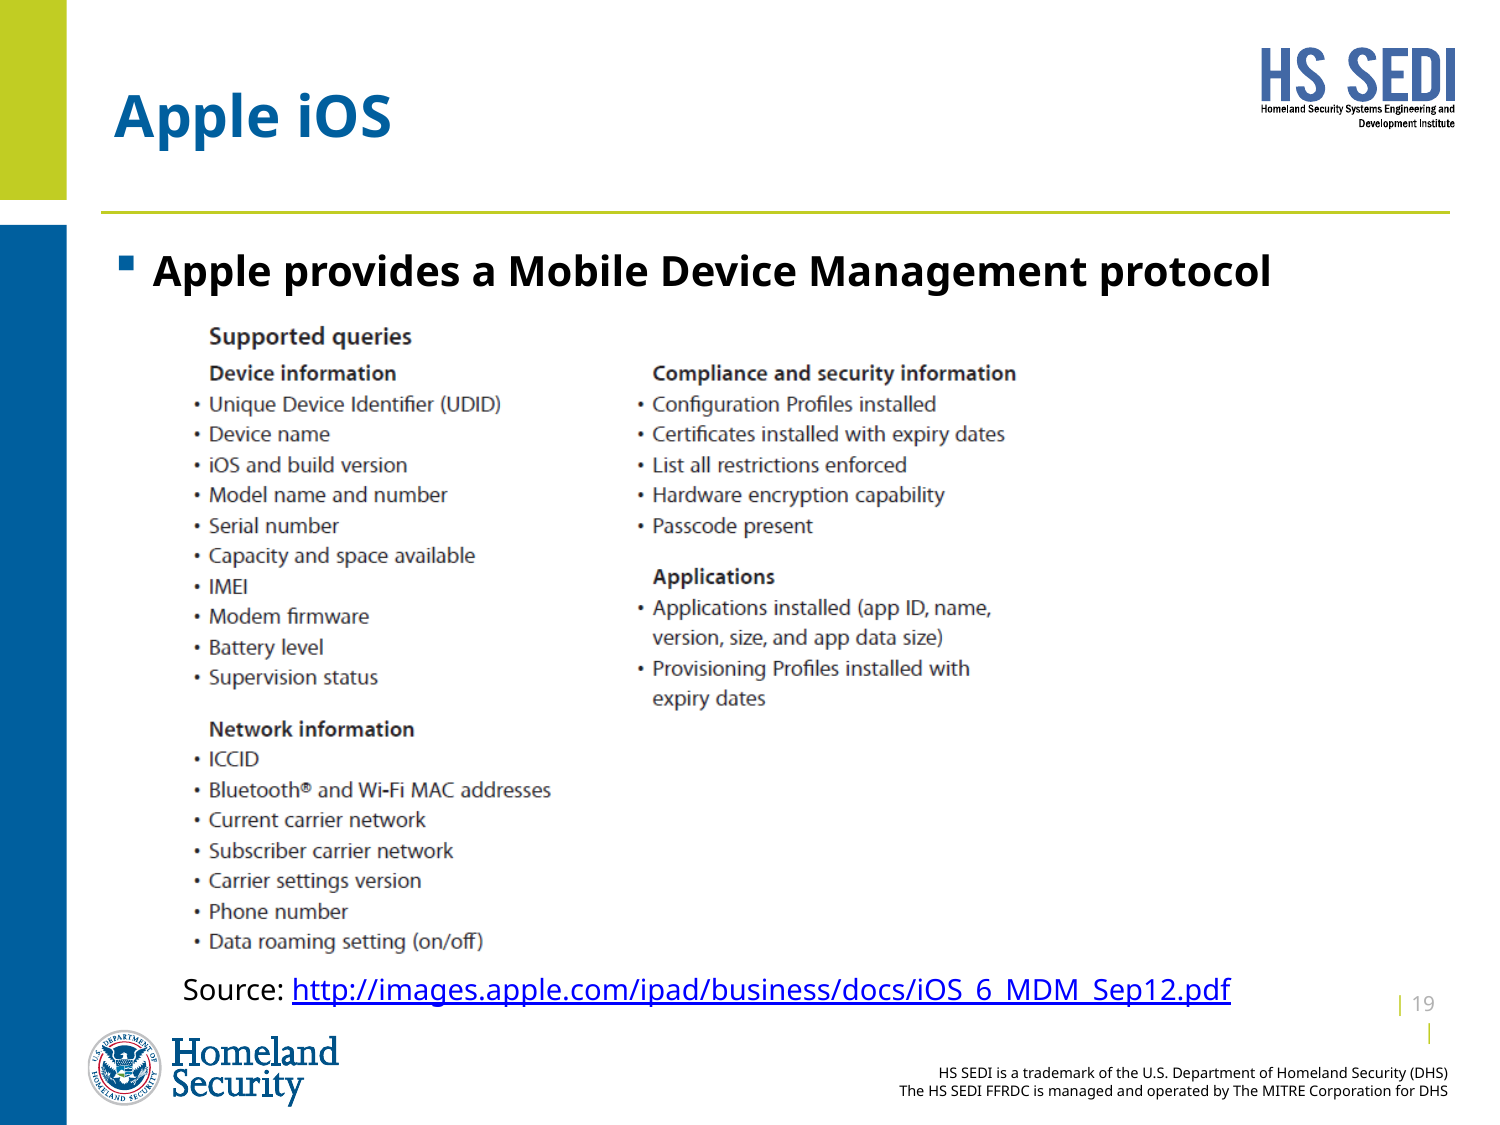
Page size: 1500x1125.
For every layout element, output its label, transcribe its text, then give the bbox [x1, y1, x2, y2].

slide_number | 18 | [1368, 1021, 1450, 1052]
text_box Source: http://images.apple.com/ipad/business/docs/iOS_6_MDM_Sep12.pdf [168, 963, 1328, 1019]
title Apple iOS [99, 45, 1248, 188]
list Apple provides a Mobile Device Management protocol [99, 237, 1450, 1005]
picture [182, 310, 1020, 960]
